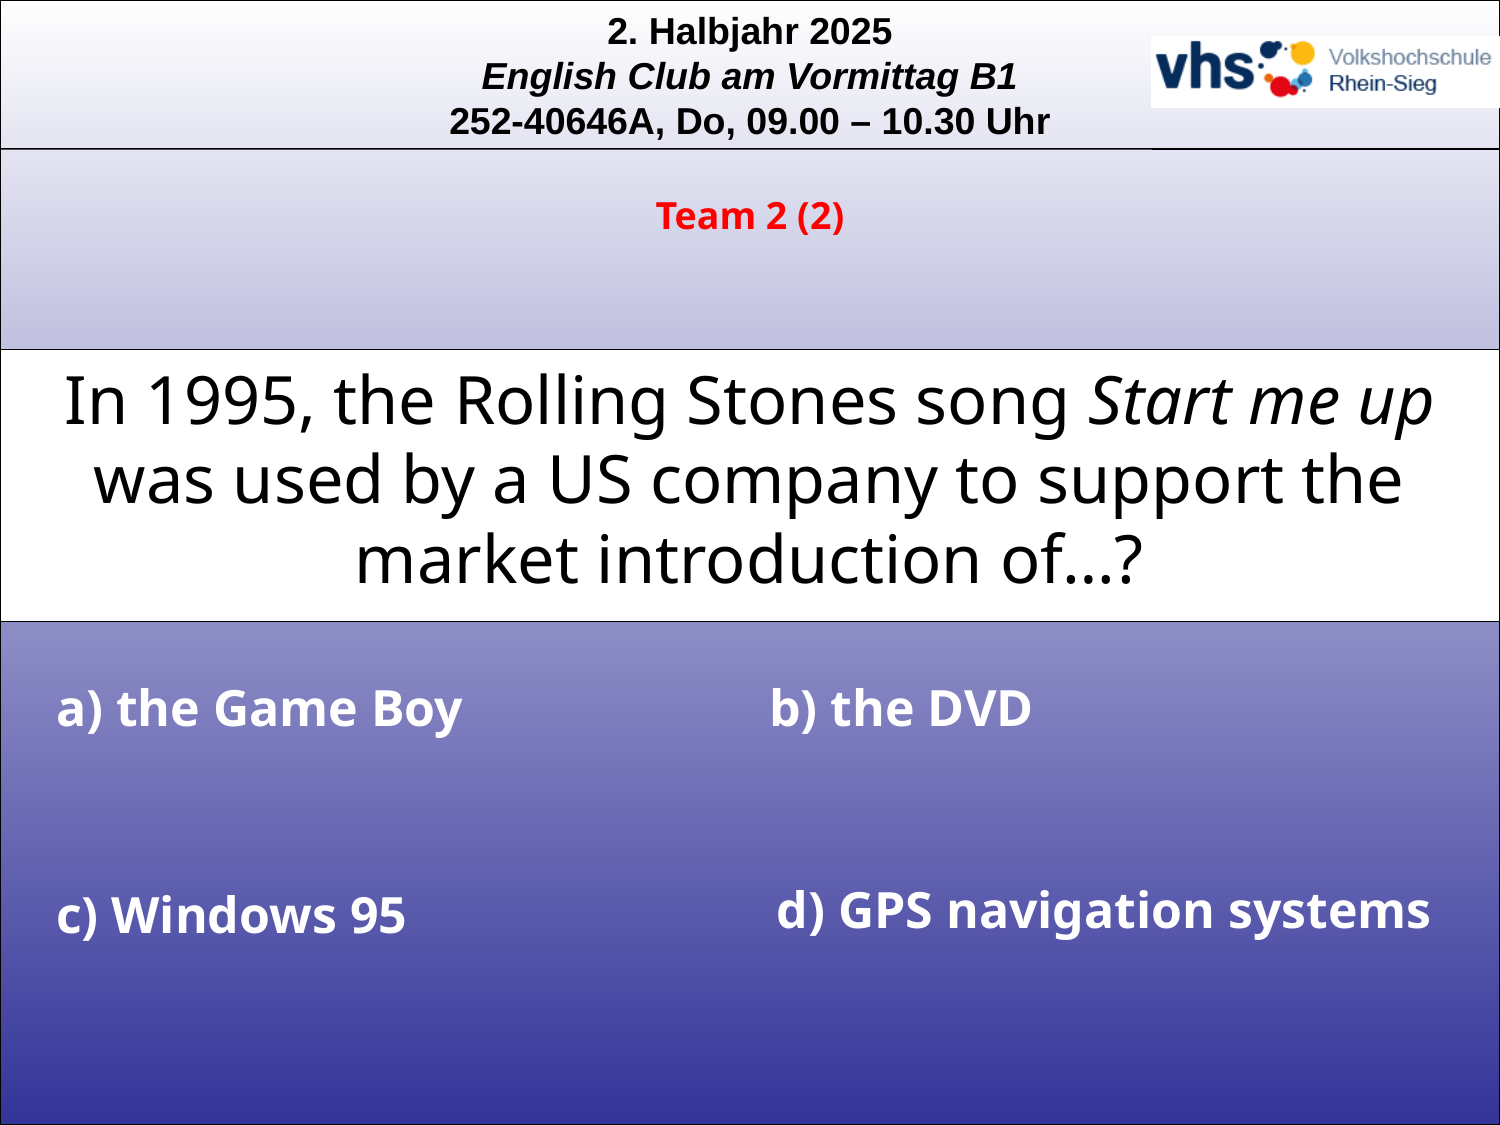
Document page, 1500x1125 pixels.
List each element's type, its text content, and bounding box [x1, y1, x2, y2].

picture [699, 512, 801, 613]
text_box c) Windows 95 [41, 876, 680, 952]
text_box b) the DVD [754, 668, 1436, 744]
picture [1151, 36, 1500, 108]
text_box Team 2 (2) [0, 184, 1500, 245]
title In 1995, the Rolling Stones song Start me up was used by a US company to support the market introduction of…? [0, 349, 1500, 622]
text_box d) GPS navigation systems [761, 871, 1500, 947]
text_box a) the Game Boy [41, 668, 703, 744]
